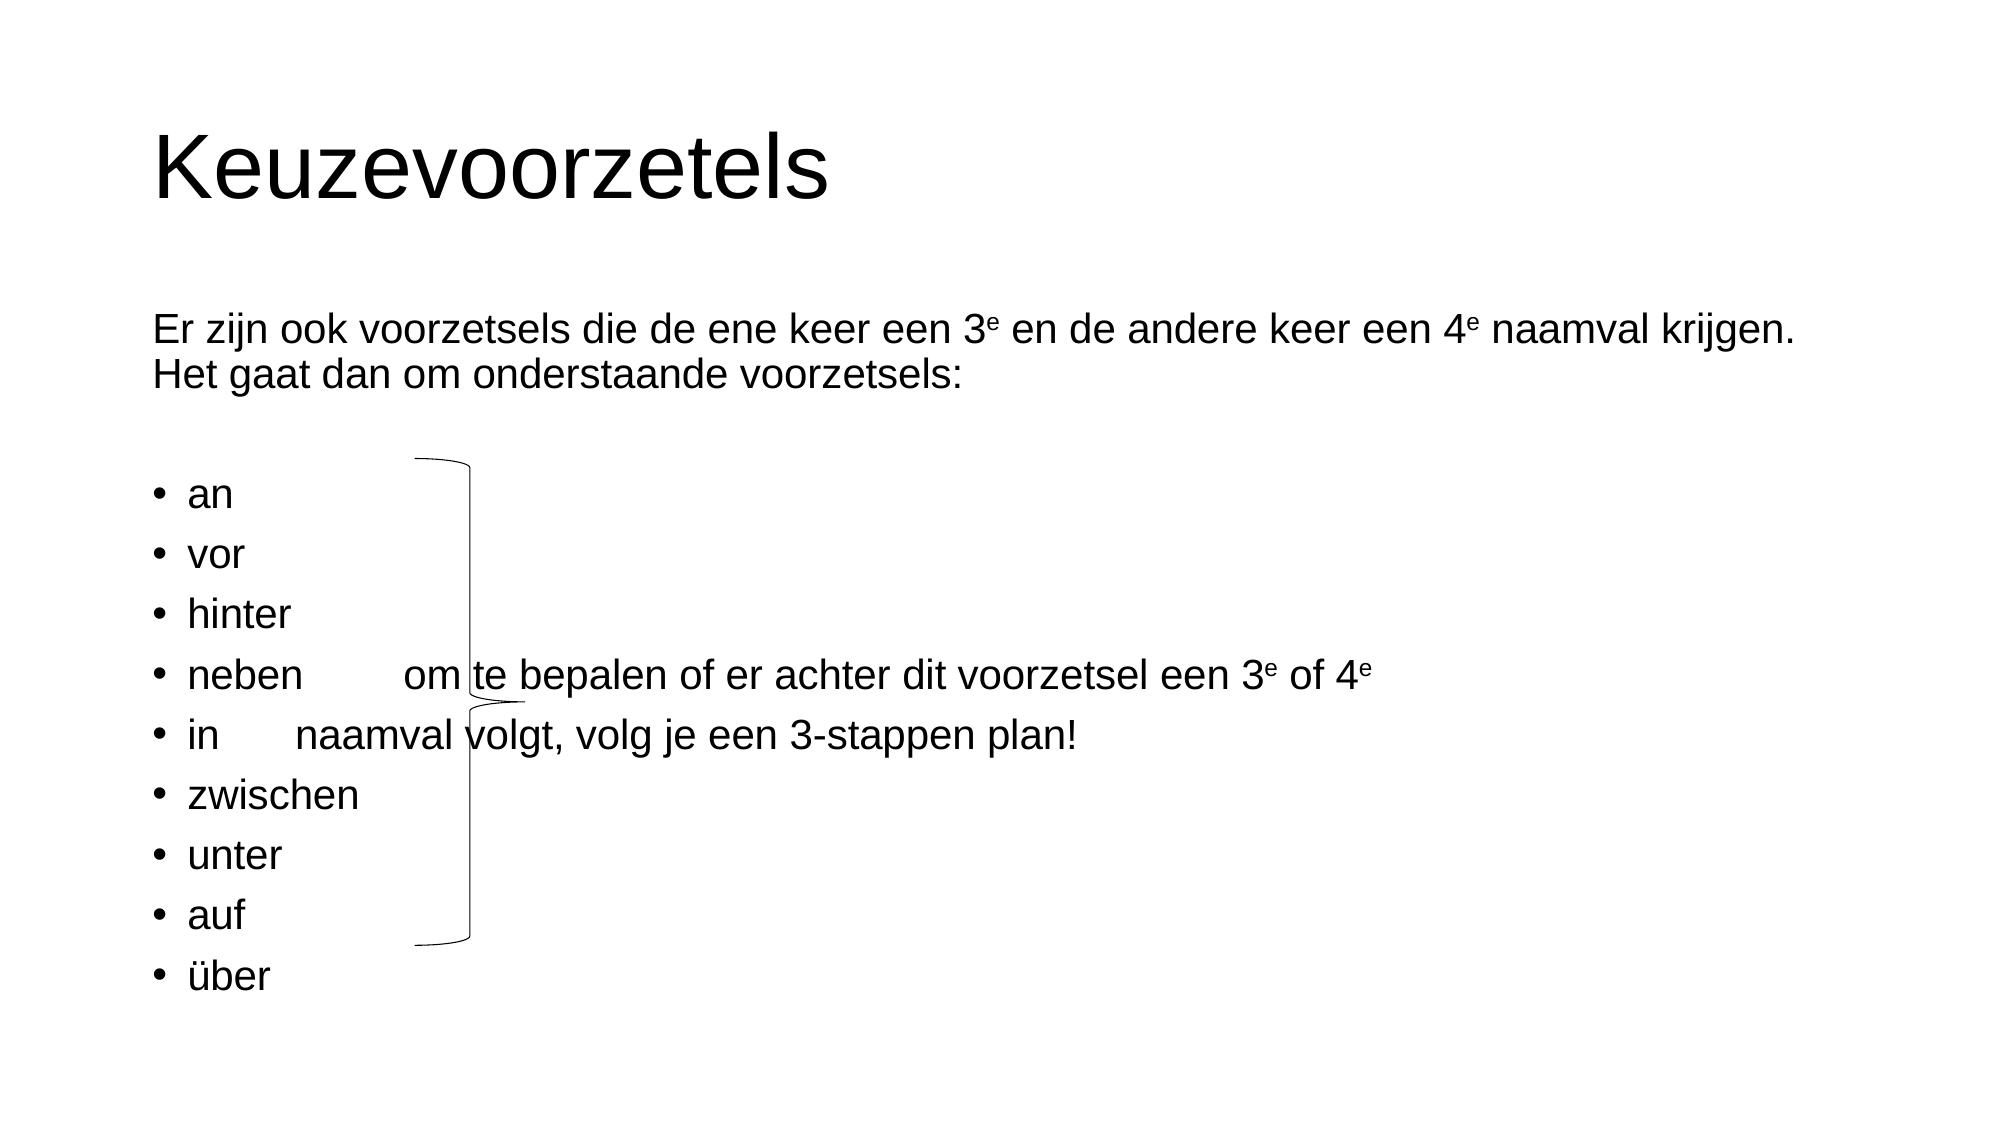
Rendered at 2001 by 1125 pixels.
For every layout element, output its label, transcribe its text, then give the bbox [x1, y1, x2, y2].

list Er zijn ook voorzetsels die de ene keer een 3e en de andere keer een 4e naamval krijgen. Het gaat dan om onderstaande voorzetsels: an vor hinter neben om te bepalen of er achter dit voorzetsel een 3e of 4e in naamval volgt, volg je een 3-stappen plan! zwischen unter auf über [137, 299, 1863, 1014]
text_box [414, 457, 526, 946]
title Keuzevoorzetels [137, 59, 1863, 278]
